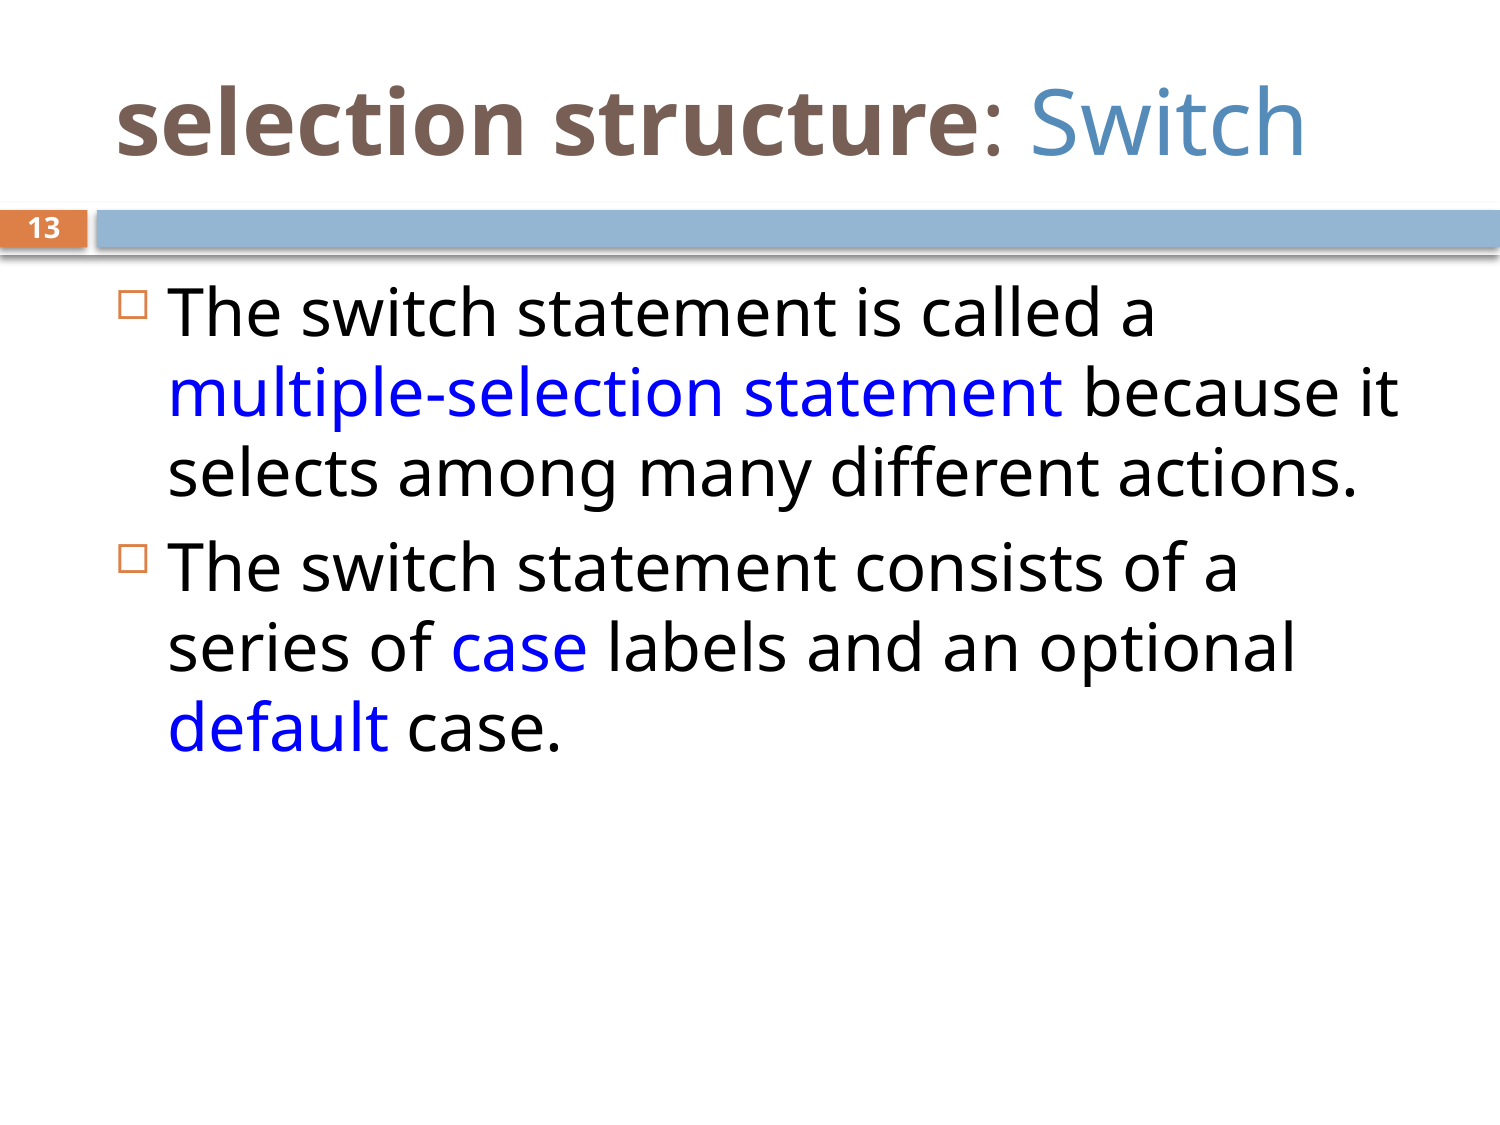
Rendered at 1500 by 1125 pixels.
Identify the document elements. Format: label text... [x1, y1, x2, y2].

slide_number 13 [0, 208, 88, 249]
title selection structure: Switch [100, 37, 1438, 200]
list The switch statement is called a multiple-selection statement because it selects among many different actions. The switch statement consists of a series of case labels and an optional default case. [100, 262, 1438, 1000]
